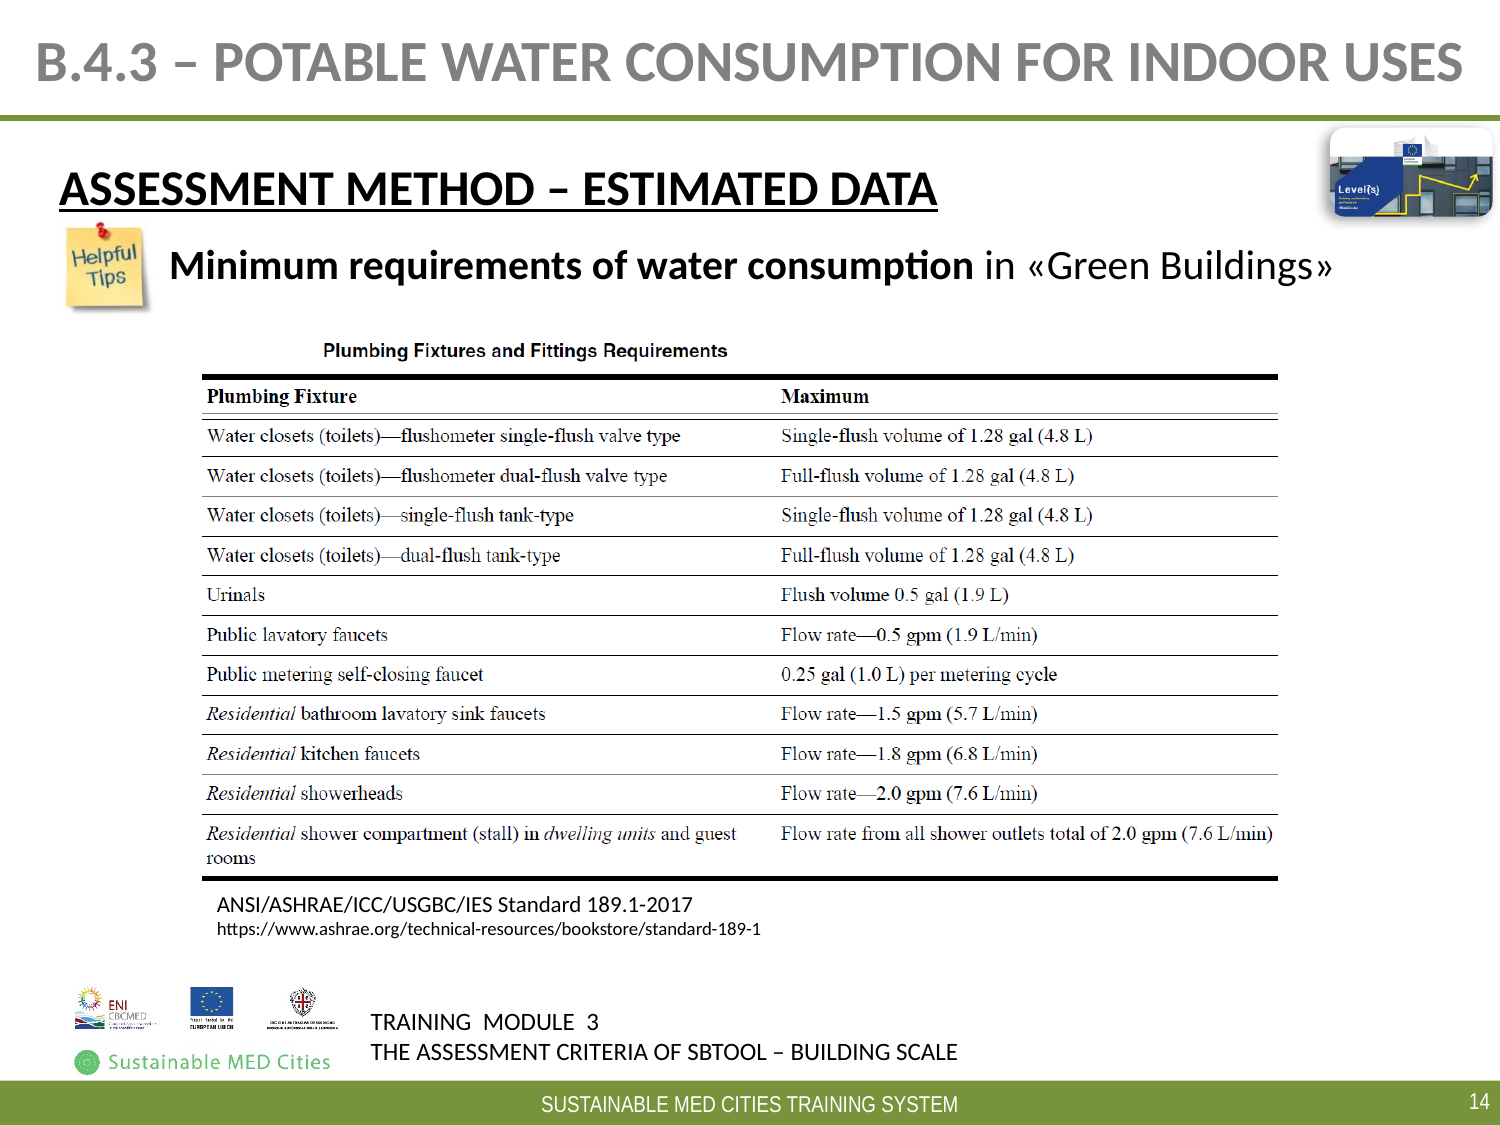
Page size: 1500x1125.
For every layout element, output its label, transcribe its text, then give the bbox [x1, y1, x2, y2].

text_box Minimum requirements of water consumption in «Green Buildings» [160, 230, 1442, 296]
text_box ANSI/ASHRAE/ICC/USGBC/IES Standard 189.1-2017 https://www.ashrae.org/technical-resources/bookstore/standard-189-1 [202, 890, 1278, 947]
slide_number 14 [1155, 1074, 1500, 1125]
picture [62, 978, 356, 1080]
text_box ASSESSMENT METHOD – ESTIMATED DATA [43, 147, 1331, 235]
title B.4.3 – POTABLE WATER CONSUMPTION FOR INDOOR USES [0, 0, 1500, 117]
picture [59, 221, 155, 318]
picture [188, 331, 1278, 883]
picture [1329, 127, 1493, 217]
